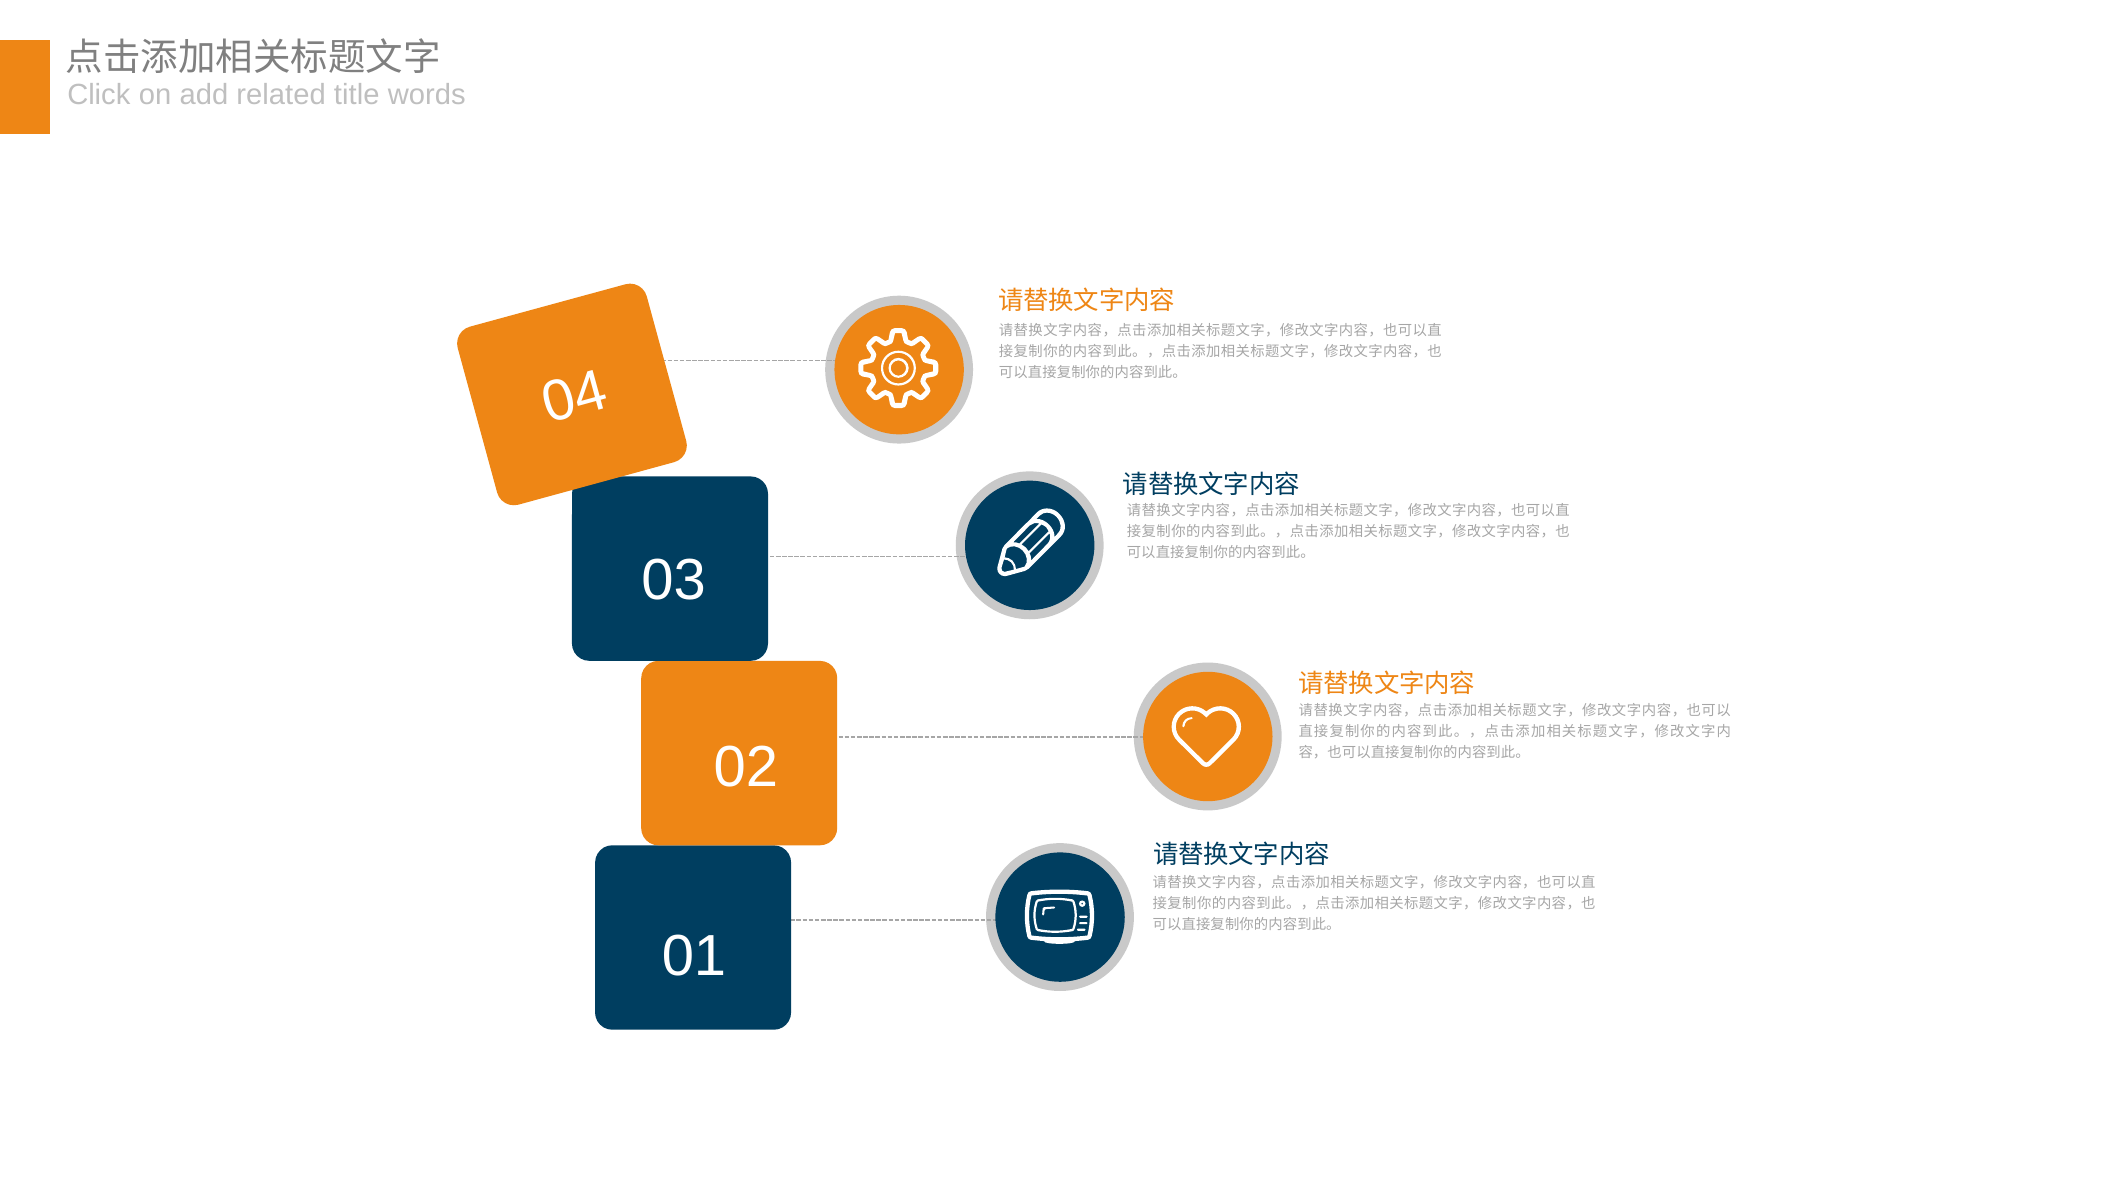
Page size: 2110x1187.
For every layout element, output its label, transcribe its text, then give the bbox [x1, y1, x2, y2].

text_box 请替换文字内容 [1122, 461, 1414, 499]
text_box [858, 328, 939, 409]
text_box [1023, 889, 1095, 944]
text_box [1169, 704, 1244, 768]
text_box Click on add related title words [51, 67, 488, 119]
text_box 请替换文字内容，点击添加相关标题文字，修改文字内容，也可以直接复制你的内容到此。，点击添加相关标题文字，修改文字内容，也可以直接复制你的内容到此。 [999, 317, 1444, 381]
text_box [474, 302, 671, 487]
text_box 点击添加相关标题文字 [49, 25, 524, 97]
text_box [1133, 662, 1282, 811]
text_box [595, 845, 792, 1030]
text_box 请替换文字内容 [998, 278, 1289, 316]
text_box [825, 295, 974, 444]
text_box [955, 471, 1104, 620]
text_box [571, 476, 768, 661]
text_box 请替换文字内容 [1298, 660, 1589, 697]
text_box 请替换文字内容，点击添加相关标题文字，修改文字内容，也可以直接复制你的内容到此。，点击添加相关标题文字，修改文字内容，也可以直接复制你的内容到此。 [1298, 697, 1733, 761]
text_box 请替换文字内容，点击添加相关标题文字，修改文字内容，也可以直接复制你的内容到此。，点击添加相关标题文字，修改文字内容，也可以直接复制你的内容到此。 [1126, 497, 1571, 561]
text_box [641, 660, 838, 846]
text_box 请替换文字内容 [1153, 831, 1444, 869]
text_box 请替换文字内容，点击添加相关标题文字，修改文字内容，也可以直接复制你的内容到此。，点击添加相关标题文字，修改文字内容，也可以直接复制你的内容到此。 [1152, 870, 1597, 933]
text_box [986, 843, 1134, 991]
